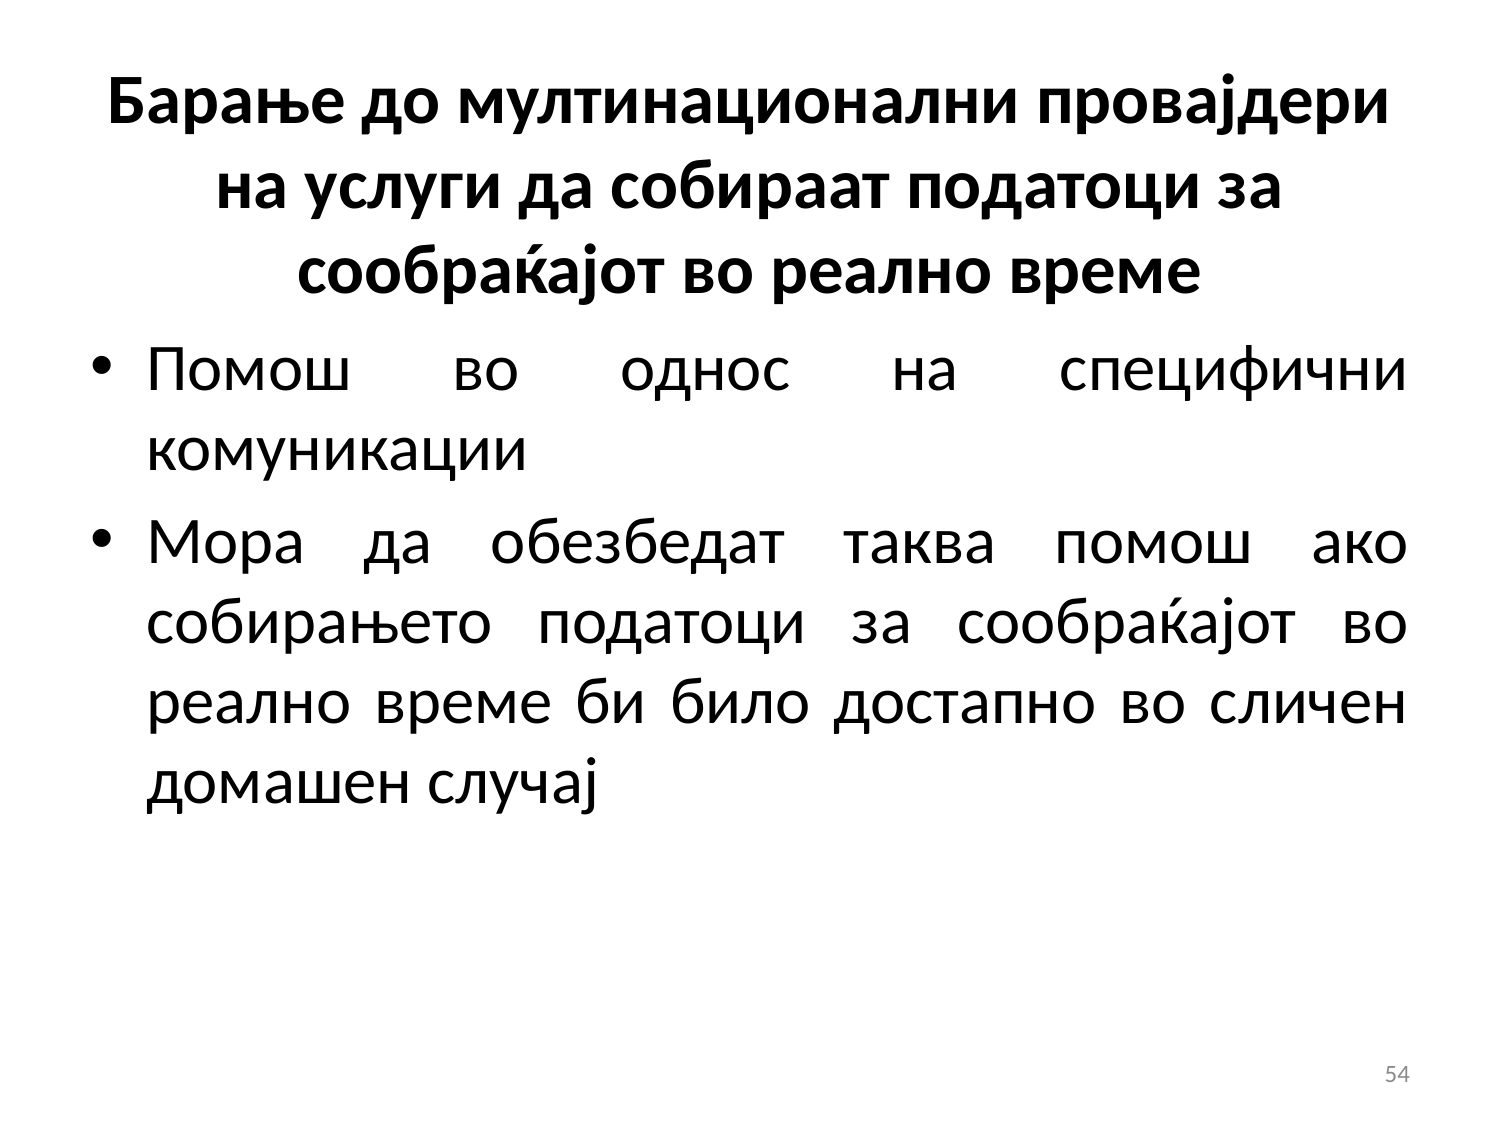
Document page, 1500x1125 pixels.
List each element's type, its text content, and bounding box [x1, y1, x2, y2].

title Барање до мултинационални провајдери на услуги да собираат податоци за сообраќајот во реално време [75, 45, 1425, 233]
slide_number 54 [1074, 1042, 1425, 1103]
list Помош во однос на специфични комуникации Мора да обезбедат таква помош ако собирањето податоци за сообраќајот во реално време би било достапно во сличен домашен случај [75, 316, 1425, 1005]
